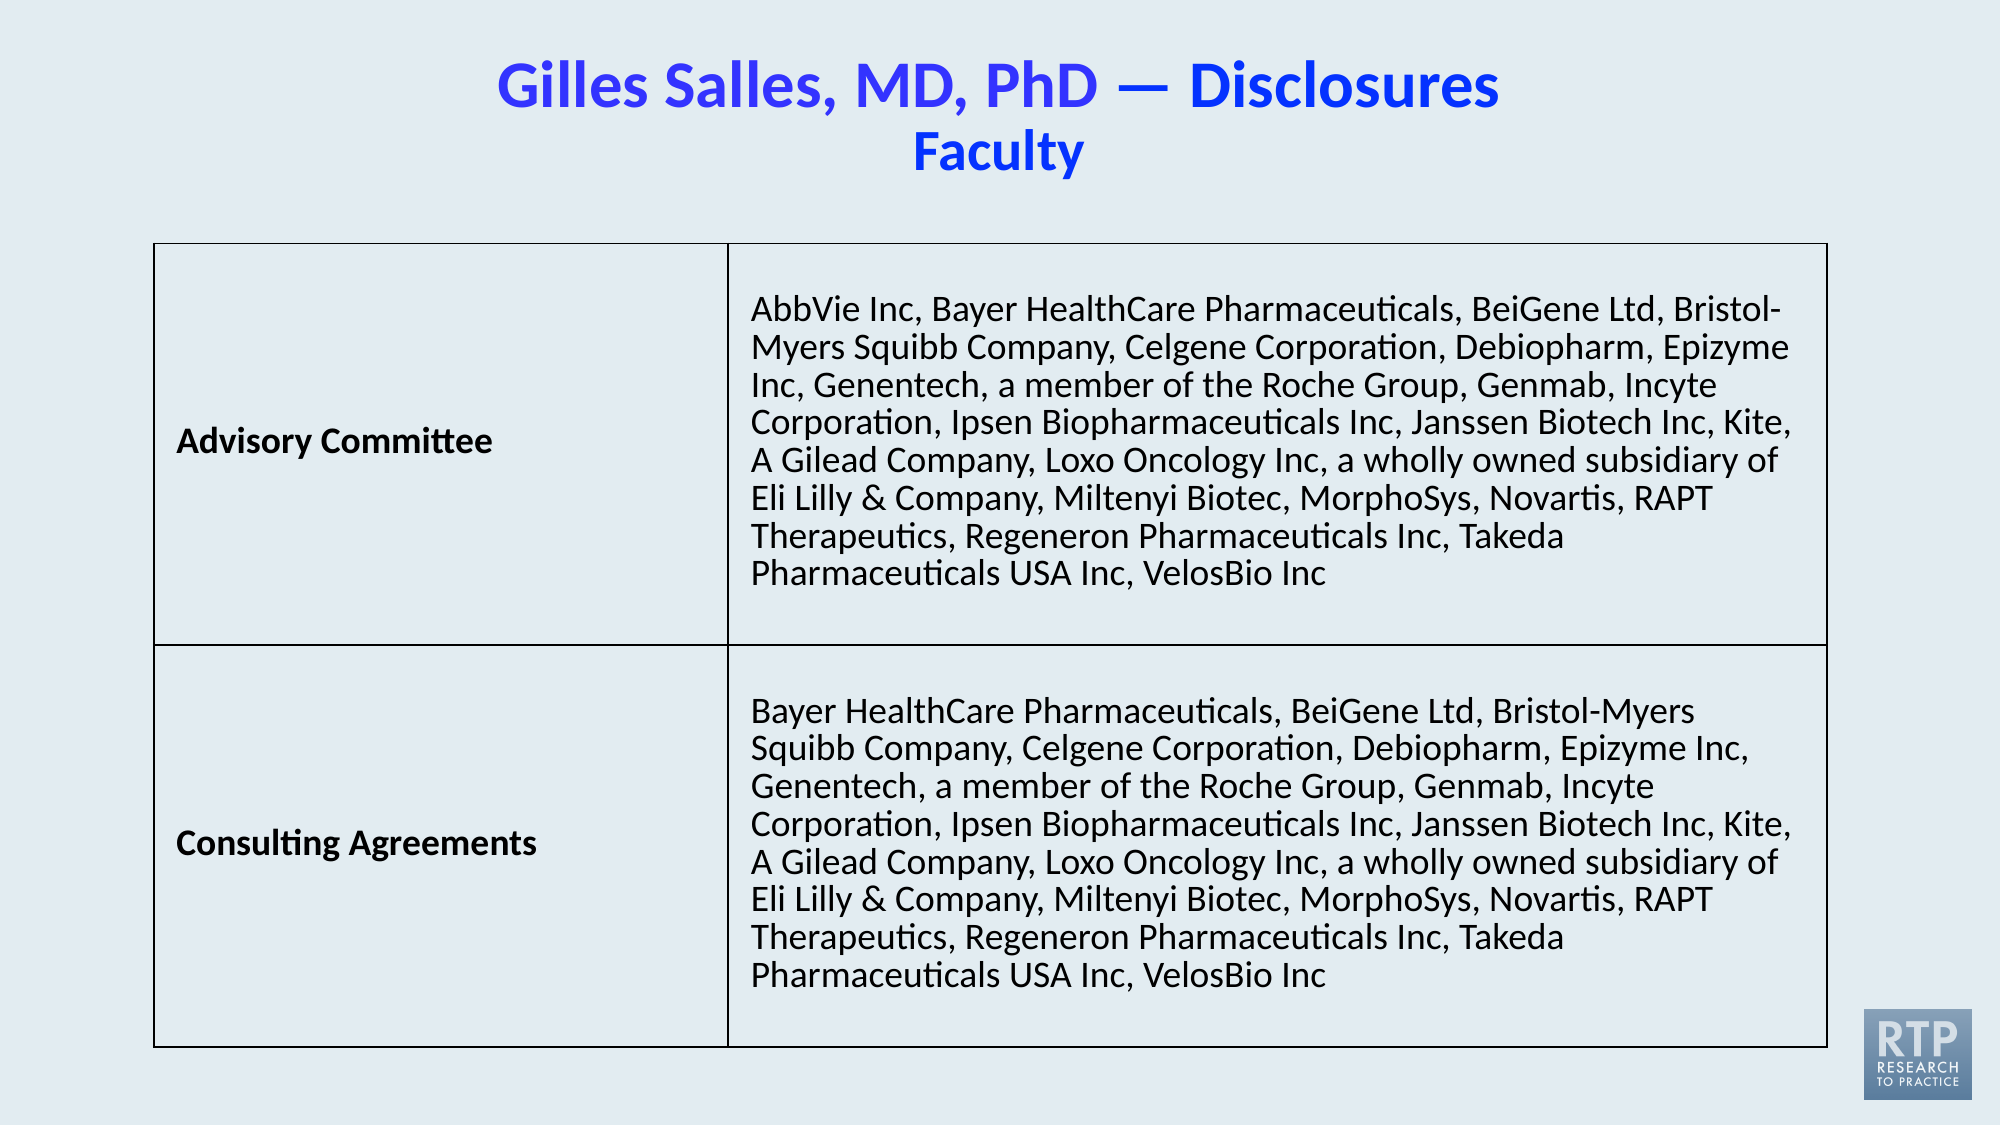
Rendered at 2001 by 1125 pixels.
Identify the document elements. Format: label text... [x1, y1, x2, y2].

table_header AbbVie Inc, Bayer HealthCare Pharmaceuticals, BeiGene Ltd, Bristol-Myers Squibb Company, Celgene Corporation, Debiopharm, Epizyme Inc, Genentech, a member of the Roche Group, Genmab, Incyte Corporation, Ipsen Biopharmaceuticals Inc, Janssen Biotech Inc, Kite, A Gilead Company, Loxo Oncology Inc, a wholly owned subsidiary of Eli Lilly & Company, Miltenyi Biotec, MorphoSys, Novartis, RAPT Therapeutics, Regeneron Pharmaceuticals Inc, Takeda Pharmaceuticals USA Inc, VelosBio Inc [729, 244, 1826, 644]
table_cell Consulting Agreements [155, 646, 727, 1046]
table_cell Bayer HealthCare Pharmaceuticals, BeiGene Ltd, Bristol-Myers Squibb Company, Celgene Corporation, Debiopharm, Epizyme Inc, Genentech, a member of the Roche Group, Genmab, Incyte Corporation, Ipsen Biopharmaceuticals Inc, Janssen Biotech Inc, Kite, A Gilead Company, Loxo Oncology Inc, a wholly owned subsidiary of Eli Lilly & Company, Miltenyi Biotec, MorphoSys, Novartis, RAPT Therapeutics, Regeneron Pharmaceuticals Inc, Takeda Pharmaceuticals USA Inc, VelosBio Inc [729, 646, 1826, 1046]
title Gilles Salles, MD, PhD — Disclosures Faculty [149, 13, 1850, 221]
table_header Advisory Committee [155, 244, 727, 644]
